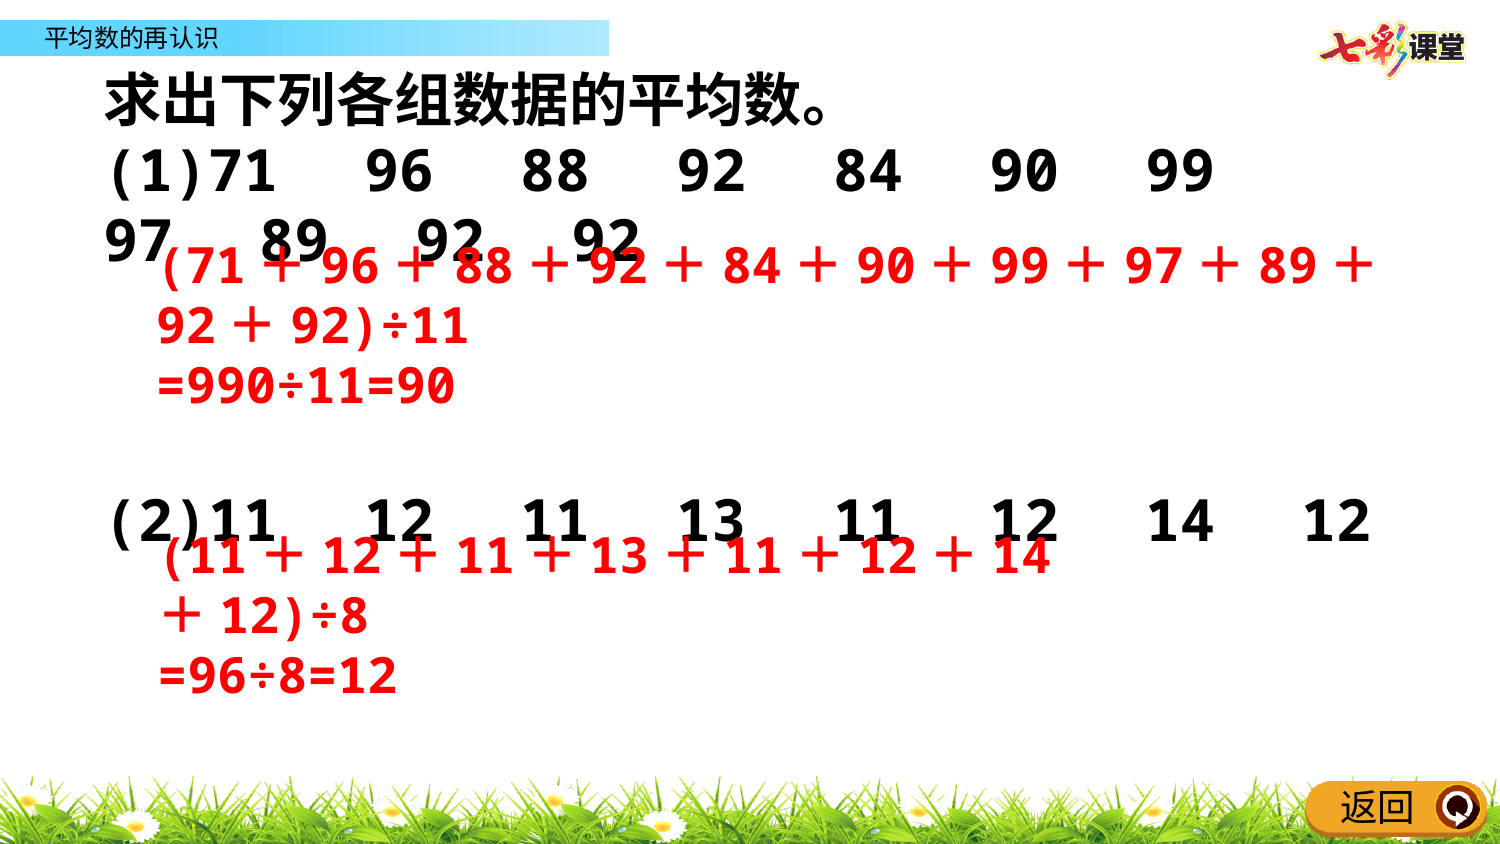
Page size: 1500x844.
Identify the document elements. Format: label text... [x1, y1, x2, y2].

text_box (11＋12＋11＋13＋11＋12＋14＋12)÷8 =96÷8=12 [142, 516, 1069, 712]
text_box 求出下列各组数据的平均数。 (1)71 96 88 92 84 90 99 97 89 92 92 (2)11 12 11 13 11 12 14 12 [88, 55, 1448, 561]
picture [1316, 20, 1468, 80]
text_box (71＋96＋88＋92＋84＋90＋99＋97＋89＋92＋92)÷11 =990÷11=90 [141, 226, 1448, 422]
picture [0, 776, 1500, 844]
